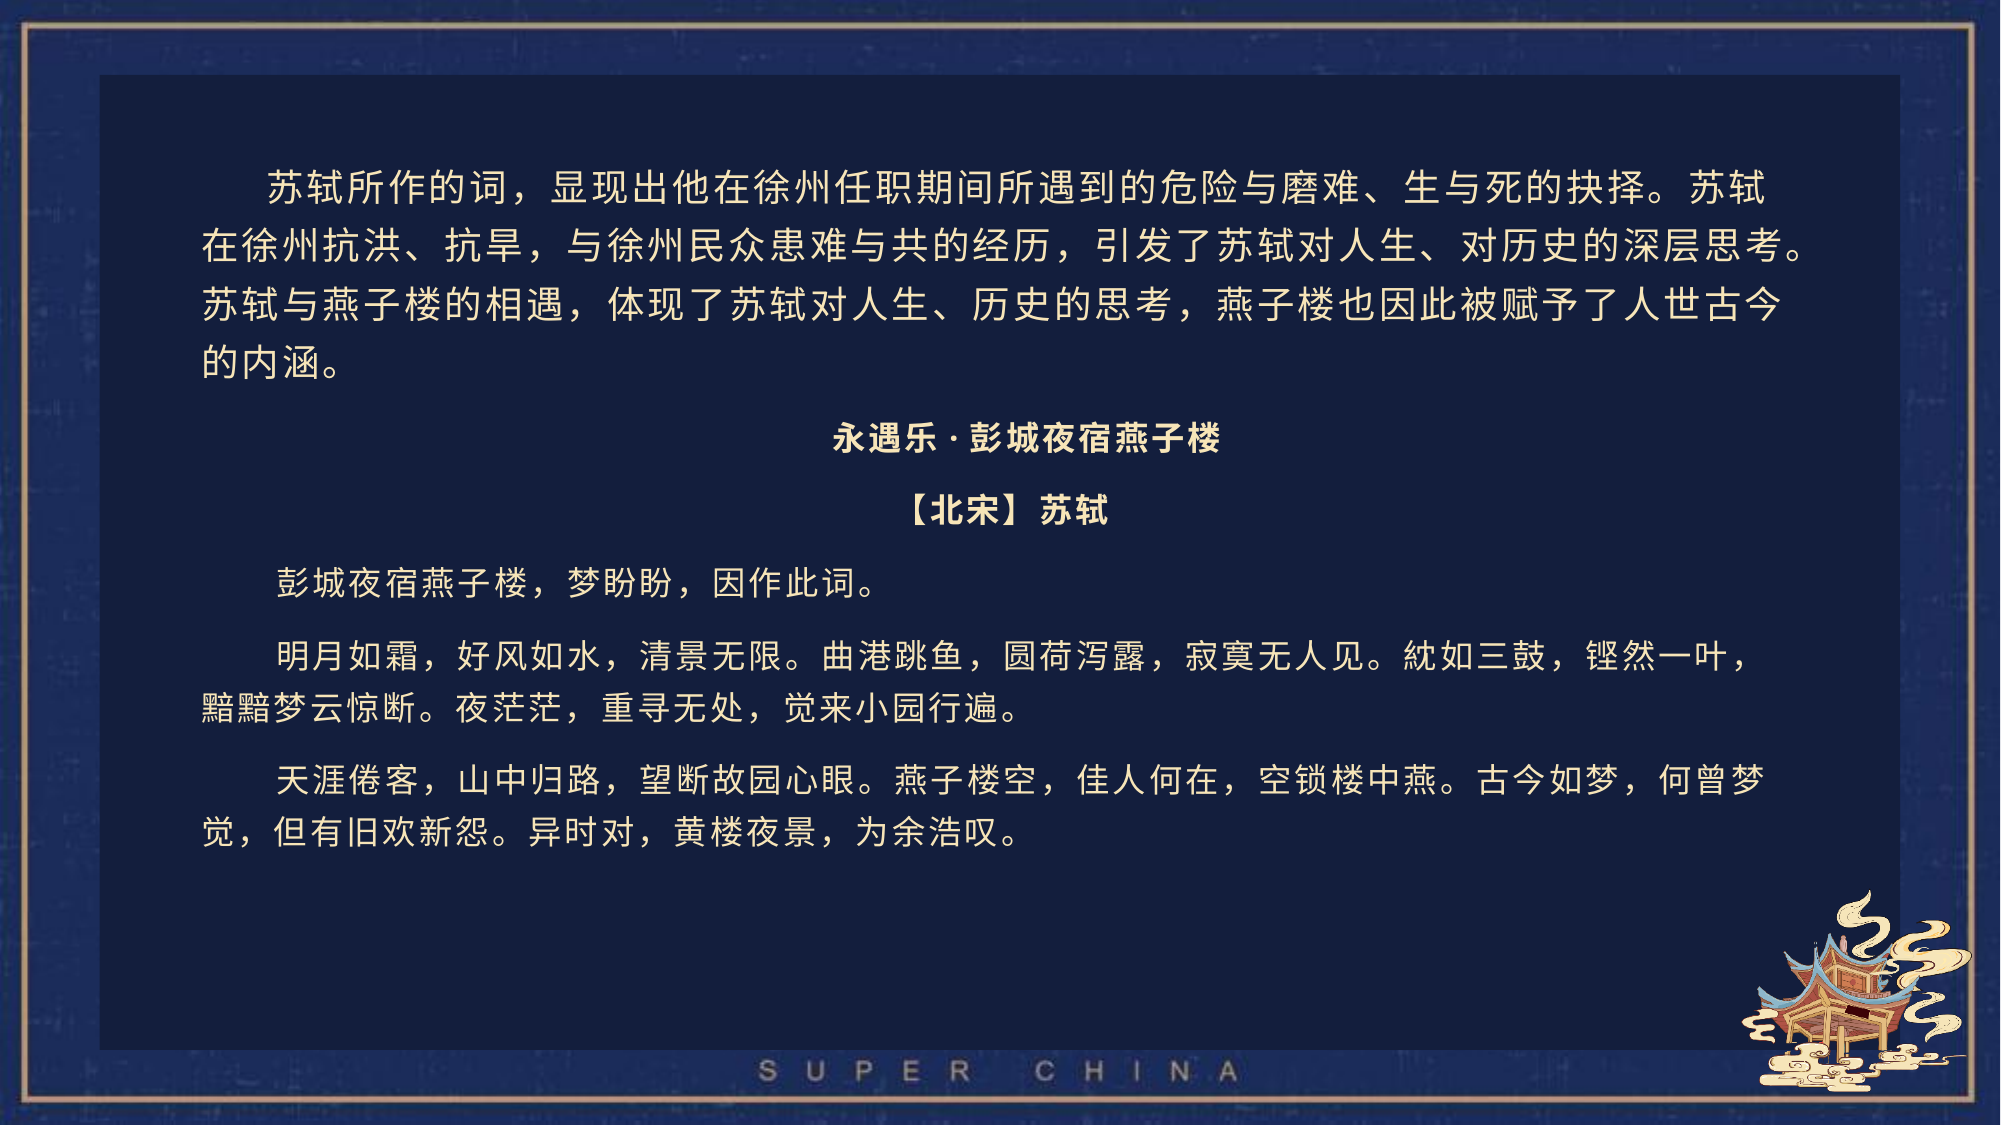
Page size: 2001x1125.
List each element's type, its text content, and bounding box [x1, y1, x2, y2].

list 苏轼所作的词，显现出他在徐州任职期间所遇到的危险与磨难、生与死的抉择。苏轼在徐州抗洪、抗旱，与徐州民众患难与共的经历，引发了苏轼对人生、对历史的深层思考。苏轼与燕子楼的相遇，体现了苏轼对人生、历史的思考，燕子楼也因此被赋予了人世古今的内涵。 永遇乐·彭城夜宿燕子楼 【北宋】苏轼 彭城夜宿燕子楼，梦盼盼，因作此词。 明月如霜，好风如水，清景无限。曲港跳鱼，圆荷泻露，寂寞无人见。紞如三鼓，铿然一叶，黯黯梦云惊断。夜茫茫，重寻无处，觉来小园行遍。 天涯倦客，山中归路，望断故园心眼。燕子楼空，佳人何在，空锁楼中燕。古今如梦，何曾梦觉，但有旧欢新怨。异时对，黄楼夜景，为余浩叹。 [184, 150, 1816, 975]
picture [0, 0, 2001, 1125]
